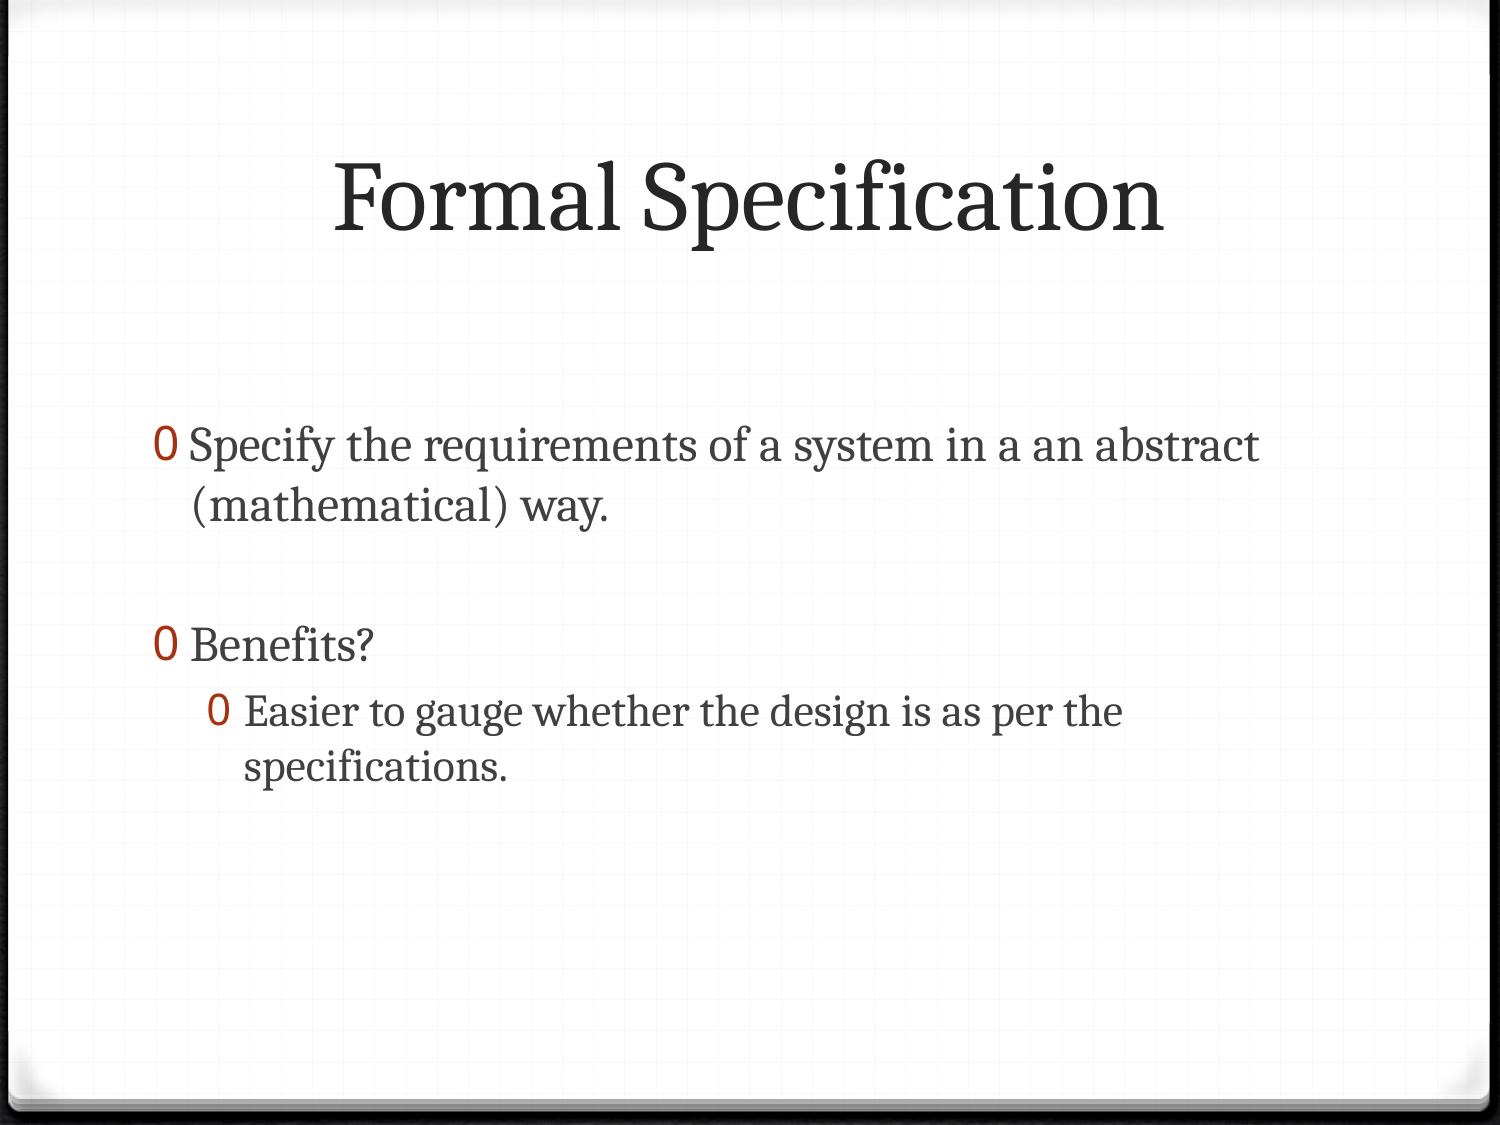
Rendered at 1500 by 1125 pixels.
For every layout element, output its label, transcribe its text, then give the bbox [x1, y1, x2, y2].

list Specify the requirements of a system in a an abstract (mathematical) way. Benefits? Easier to gauge whether the design is as per the specifications. [137, 334, 1363, 983]
title Formal Specification [90, 71, 1410, 309]
picture [0, 0, 1500, 1125]
